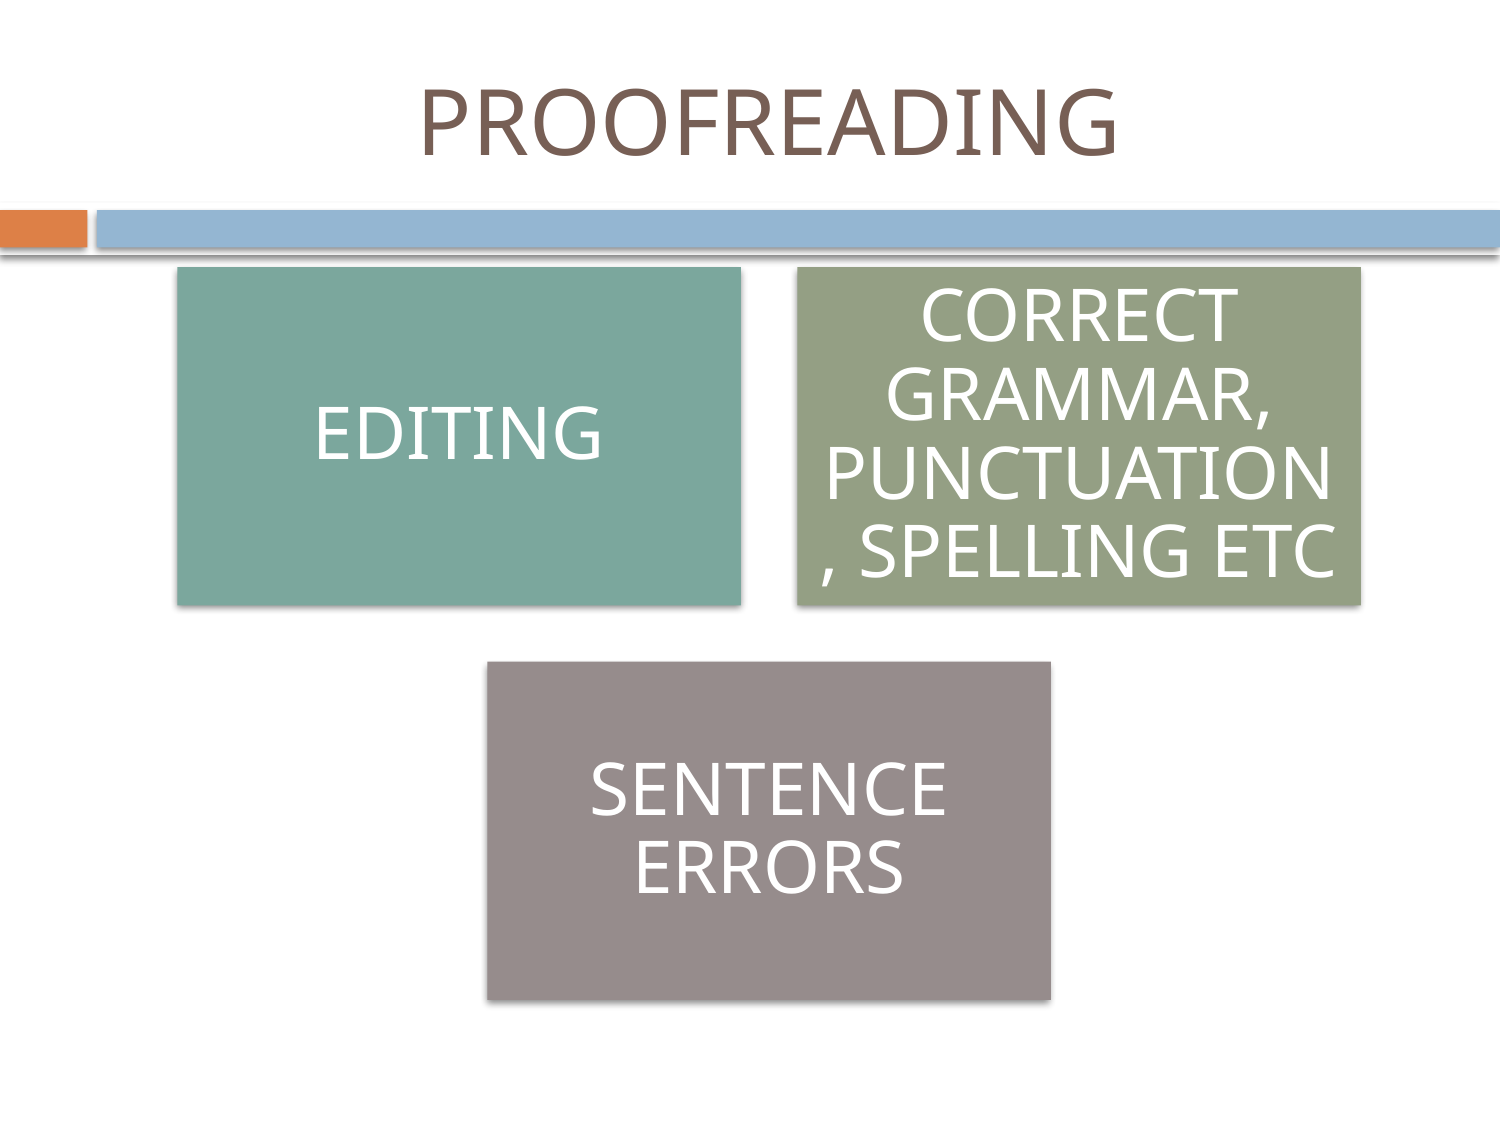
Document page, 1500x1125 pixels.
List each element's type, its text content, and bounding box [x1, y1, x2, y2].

title PROOFREADING [100, 37, 1438, 200]
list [100, 266, 1439, 1001]
